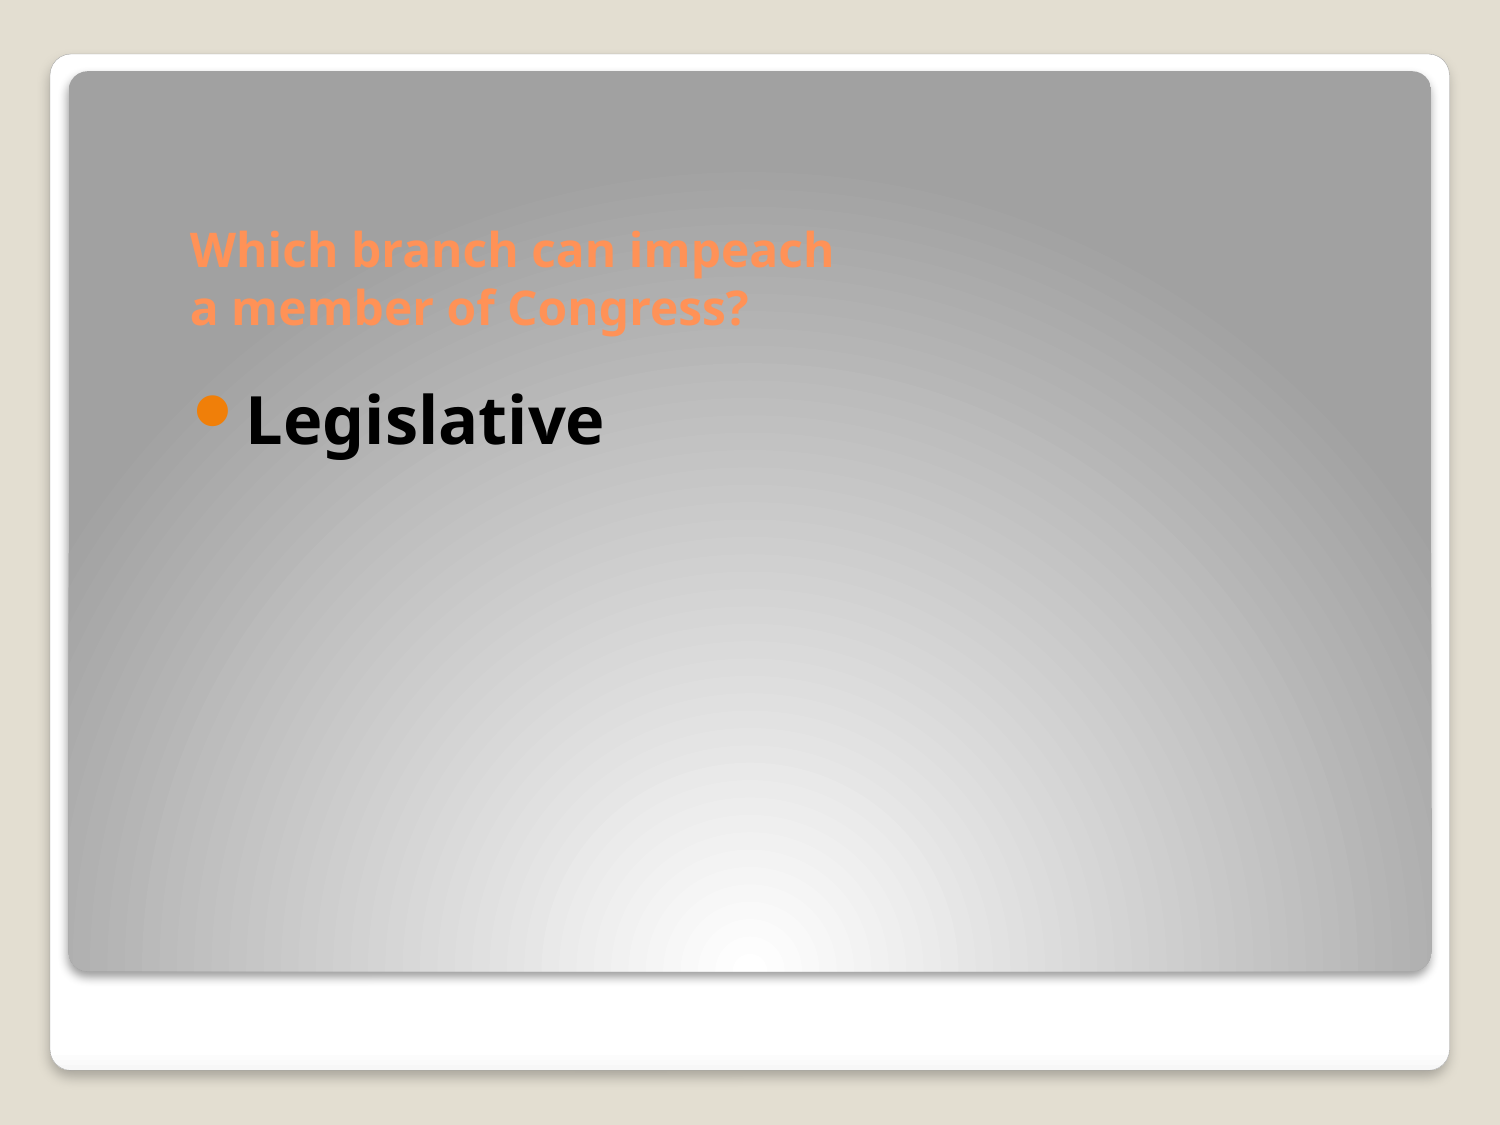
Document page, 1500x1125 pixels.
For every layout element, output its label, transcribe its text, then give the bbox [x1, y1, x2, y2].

title Which branch can impeach a member of Congress? [174, 212, 1328, 400]
list Legislative [162, 362, 1275, 700]
